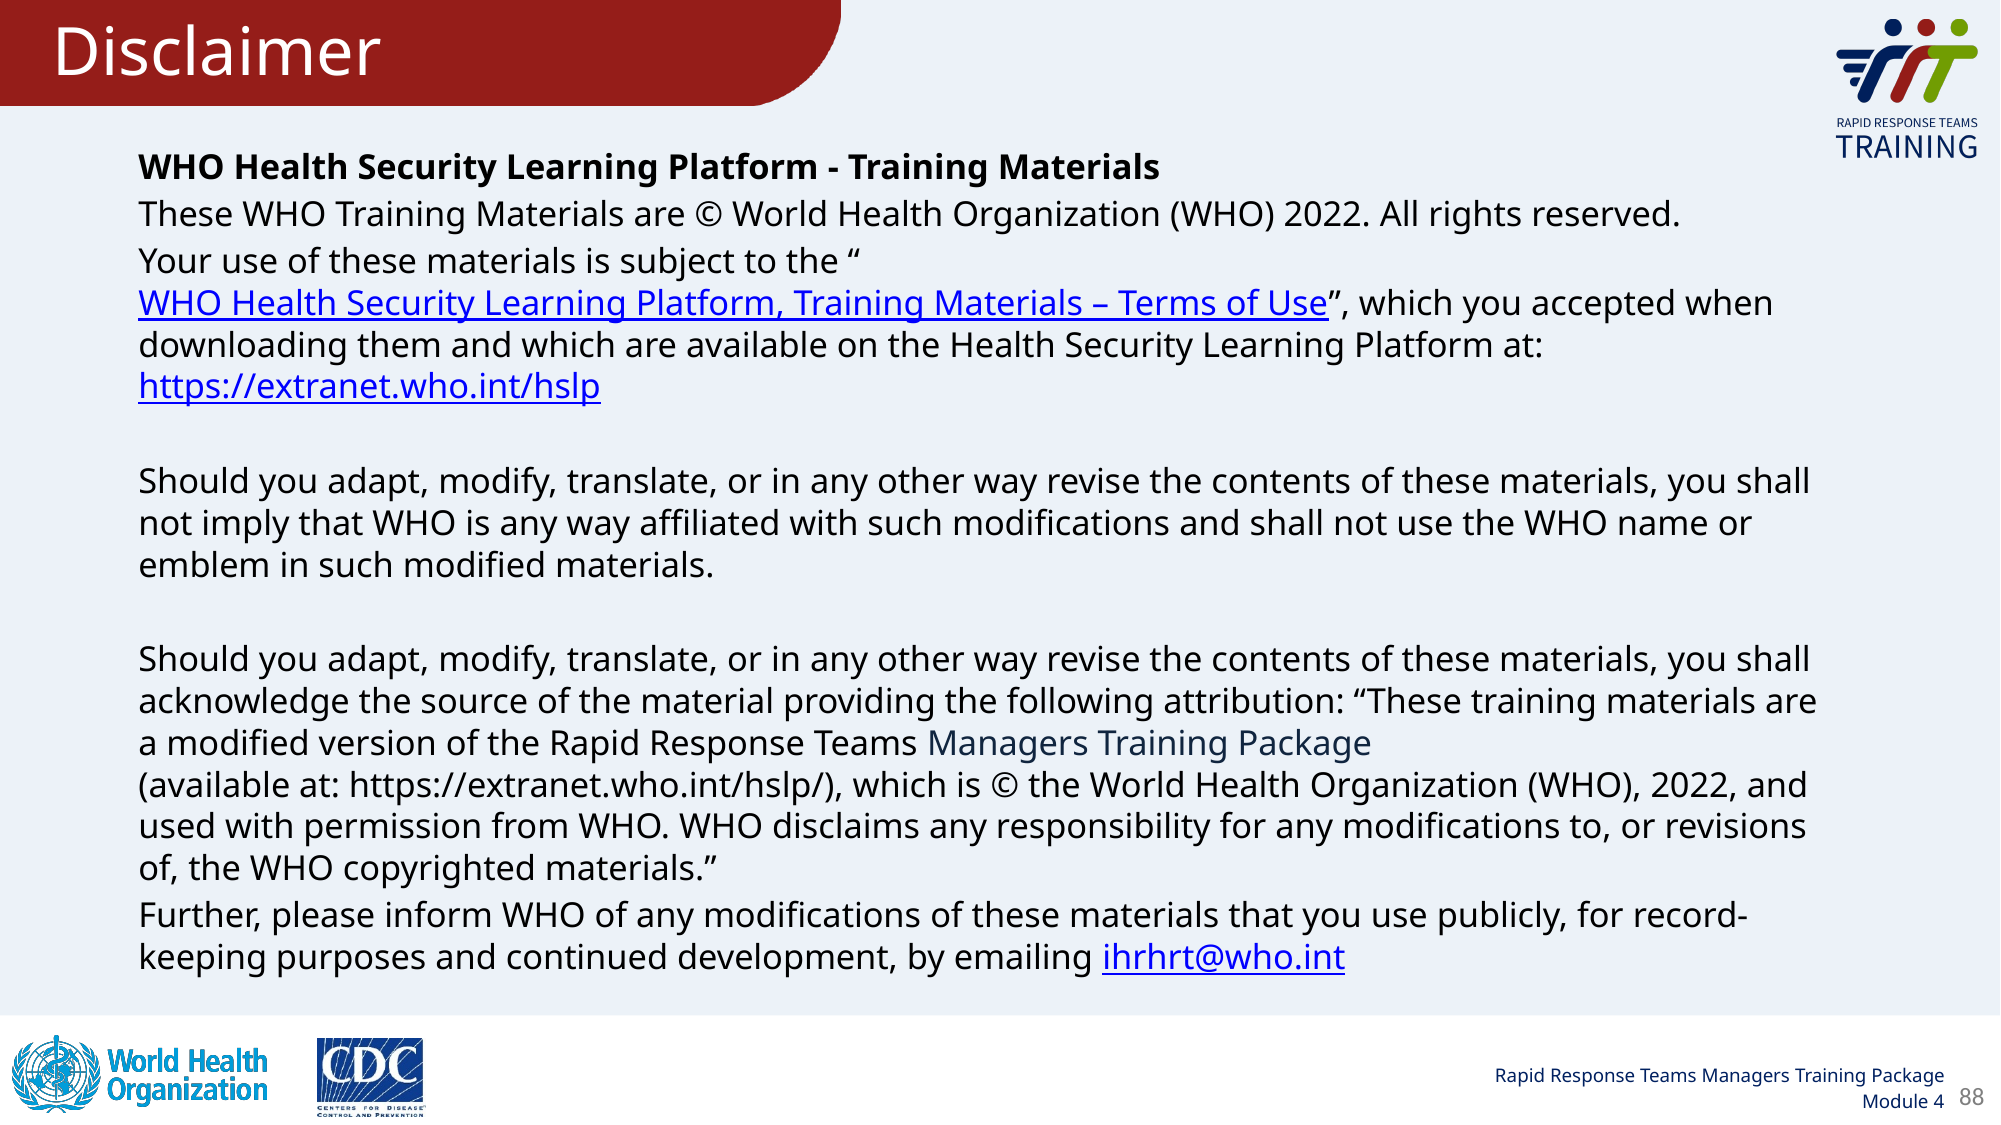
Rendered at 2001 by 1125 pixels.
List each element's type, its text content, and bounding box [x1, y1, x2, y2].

picture [22, 1062, 26, 1077]
picture [46, 1056, 54, 1062]
picture [12, 1083, 48, 1113]
picture [36, 1088, 78, 1105]
picture [50, 1108, 62, 1113]
picture [12, 1035, 54, 1068]
picture [0, 0, 841, 106]
picture [71, 1053, 90, 1091]
list WHO Health Security Learning Platform - Training Materials​ These WHO Training Materials are © World Health Organization (WHO) 2022. All rights reserved.​ Your use of these materials is subject to the “WHO Health Security Learning Platform, Training Materials – Terms of Use”, which you accepted when downloading them and which are available on the Health Security Learning Platform at: https://extranet.who.int/hslp ​ ​ Should you adapt, modify, translate, or in any other way revise the contents of these materials, you shall not imply that WHO is any way affiliated with such modifications and shall not use the WHO name or emblem in such modified materials. ​ ​ Should you adapt, modify, translate, or in any other way revise the contents of these materials, you shall acknowledge the source of the material providing the following attribution: “These training materials are a modified version of the Rapid Response Teams Managers Training Package (available at: https://extranet.who.int/hslp/), which is © the World Health Organization (WHO), 2022, and used with permission from WHO. WHO disclaims any responsibility for any modifications to, or revisions of, the WHO copyrighted materials.” ​ Further, please inform WHO of any modifications of these materials that you use publicly, for record-keeping purposes and continued development, by emailing ihrhrt@who.int​ [130, 137, 1846, 993]
picture [30, 1083, 37, 1091]
picture [34, 1054, 43, 1078]
picture [40, 1062, 47, 1070]
picture [24, 1054, 36, 1087]
picture [317, 1038, 426, 1117]
picture [59, 1035, 267, 1113]
picture [1835, 19, 1978, 167]
slide_number 88 [1927, 1072, 2000, 1125]
